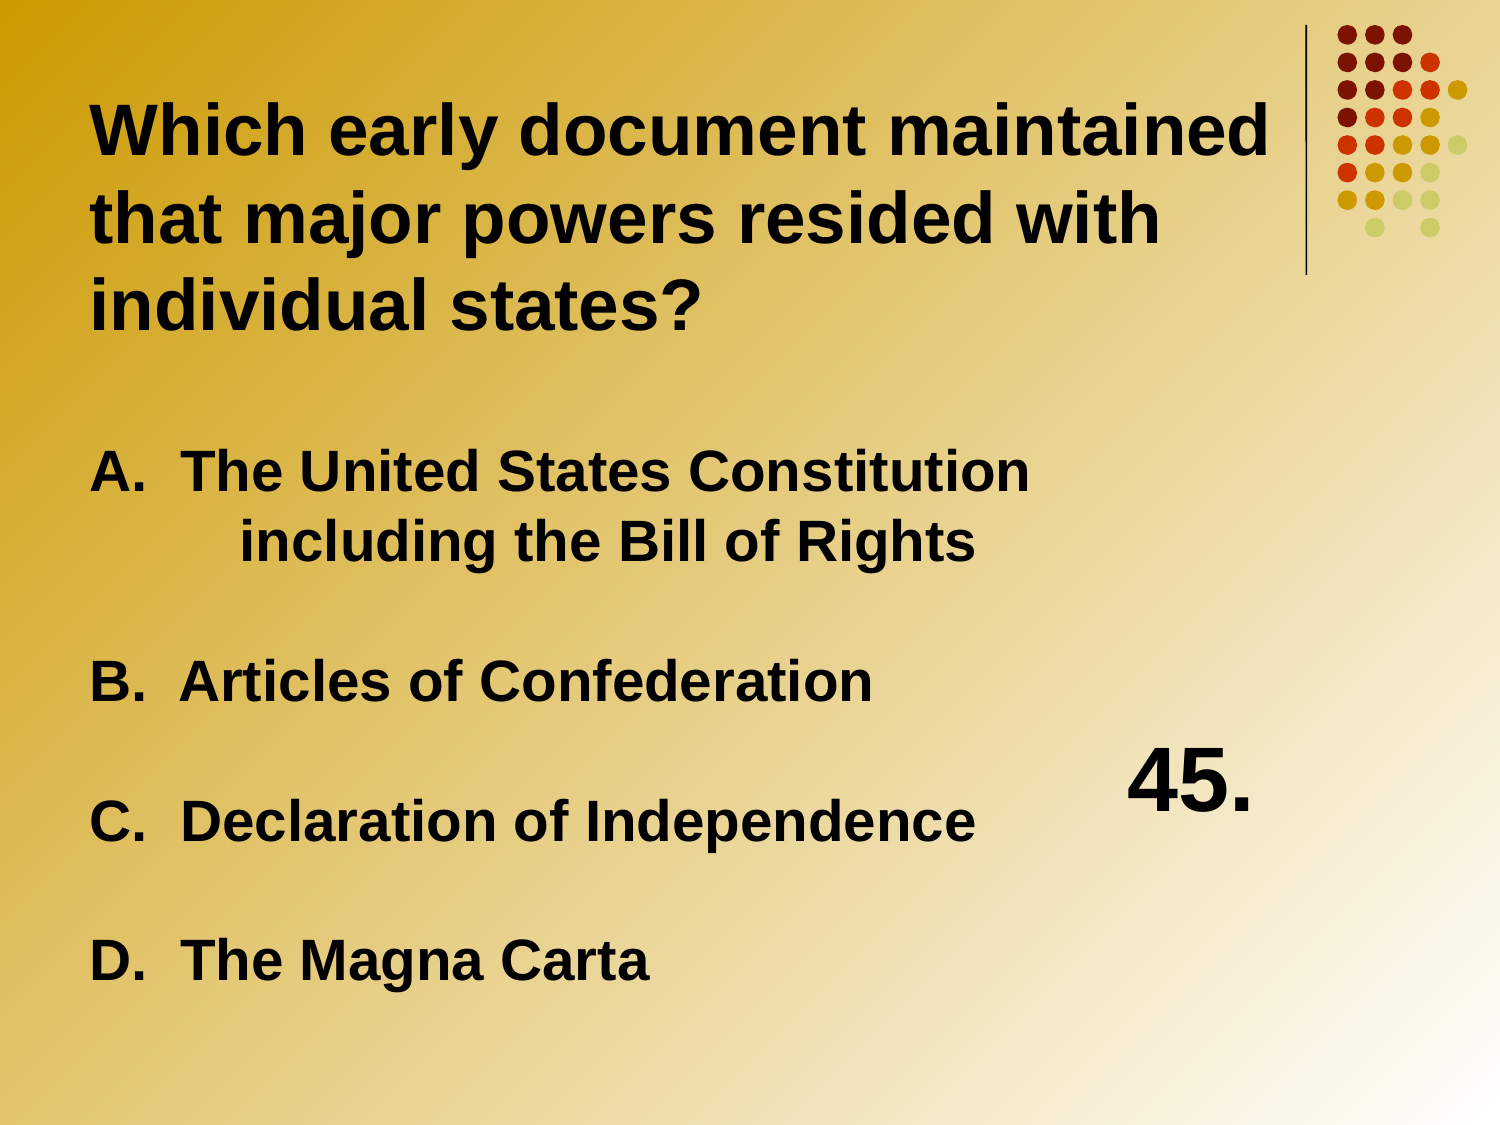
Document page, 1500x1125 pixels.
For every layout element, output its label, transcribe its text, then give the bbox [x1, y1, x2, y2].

text_box Which early document maintained that major powers resided with individual states? A. The United States Constitution including the Bill of Rights B. Articles of Confederation C. Declaration of Independence D. The Magna Carta [75, 787, 1313, 1000]
text_box 45. [1112, 711, 1313, 837]
